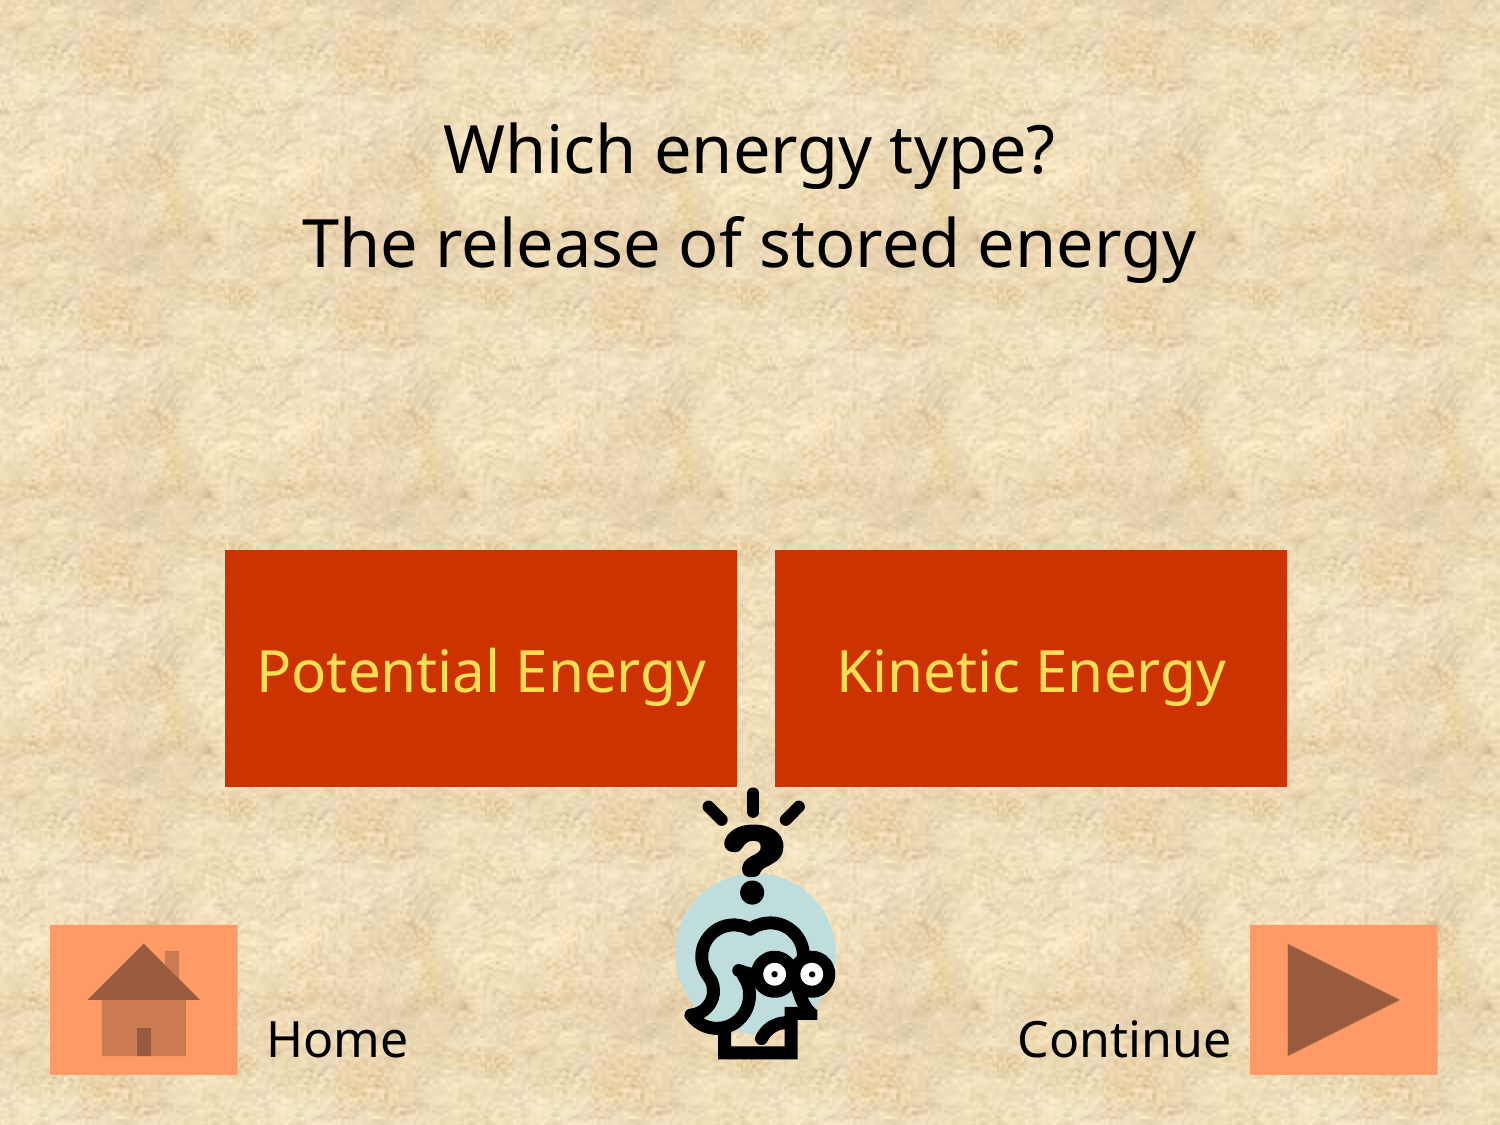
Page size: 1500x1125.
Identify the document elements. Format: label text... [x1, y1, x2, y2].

text_box Home [249, 999, 425, 1075]
picture [0, 0, 1500, 1125]
text_box Potential Energy [224, 549, 738, 788]
text_box [1250, 924, 1438, 1075]
text_box Which energy type? The release of stored energy [224, 99, 1275, 388]
text_box Kinetic Energy [774, 549, 1288, 788]
text_box Continue [999, 999, 1250, 1075]
text_box [50, 924, 238, 1075]
